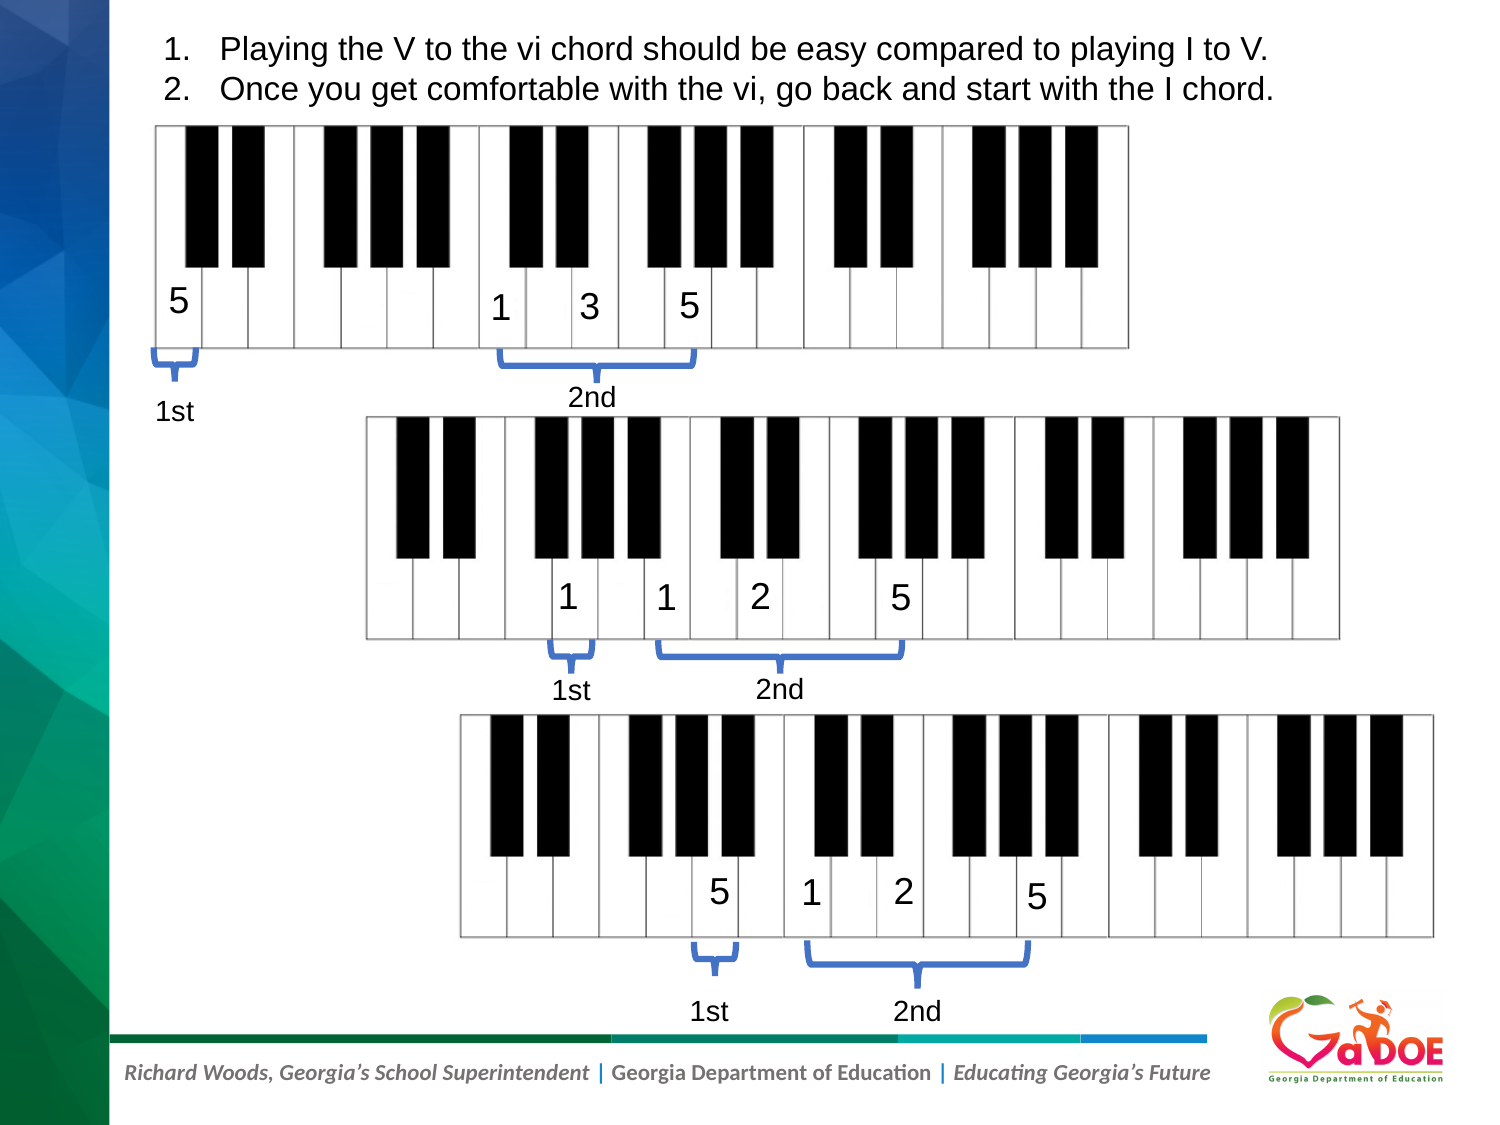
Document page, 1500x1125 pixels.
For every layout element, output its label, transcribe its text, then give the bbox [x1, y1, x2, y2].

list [359, 413, 1347, 649]
text_box 1st [674, 985, 744, 1036]
text_box 1st [140, 384, 210, 435]
text_box [658, 649, 903, 662]
picture [453, 711, 1441, 947]
text_box [693, 947, 737, 976]
text_box [499, 358, 695, 371]
text_box 2nd [878, 985, 957, 1036]
text_box 2nd [553, 371, 632, 413]
text_box 2nd [740, 662, 820, 711]
text_box Playing the V to the vi chord should be easy compared to playing I to V. Once you get comfortable with the vi, go back and start with the I chord. [148, 19, 1443, 115]
text_box [550, 649, 593, 674]
text_box 1st [536, 663, 606, 711]
picture [1263, 987, 1447, 1089]
text_box [153, 358, 196, 382]
text_box [806, 947, 1029, 985]
picture [148, 122, 1136, 358]
picture [0, 0, 110, 1125]
